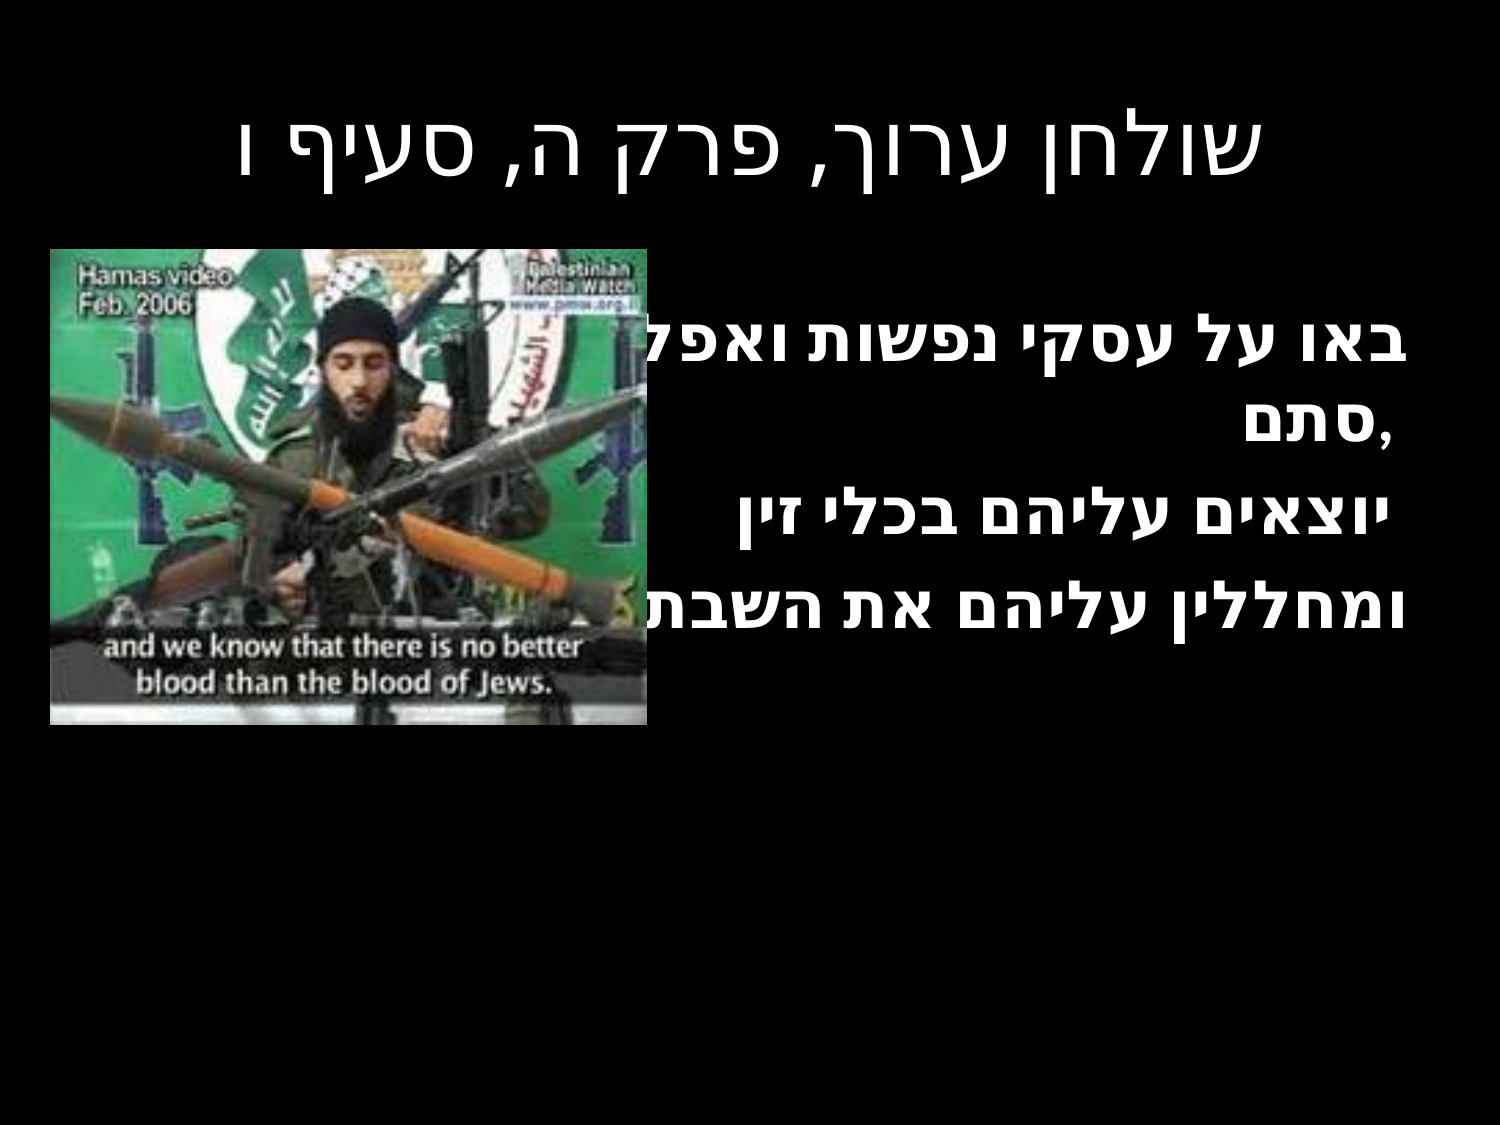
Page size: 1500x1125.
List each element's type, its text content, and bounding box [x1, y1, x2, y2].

title שולחן ערוך, פרק ה, סעיף ו [75, 45, 1425, 233]
list באו על עסקי נפשות ואפלו סתם, יוצאים עליהם בכלי זין ומחללין עליהם את השבת [562, 287, 1425, 788]
picture [49, 249, 647, 726]
